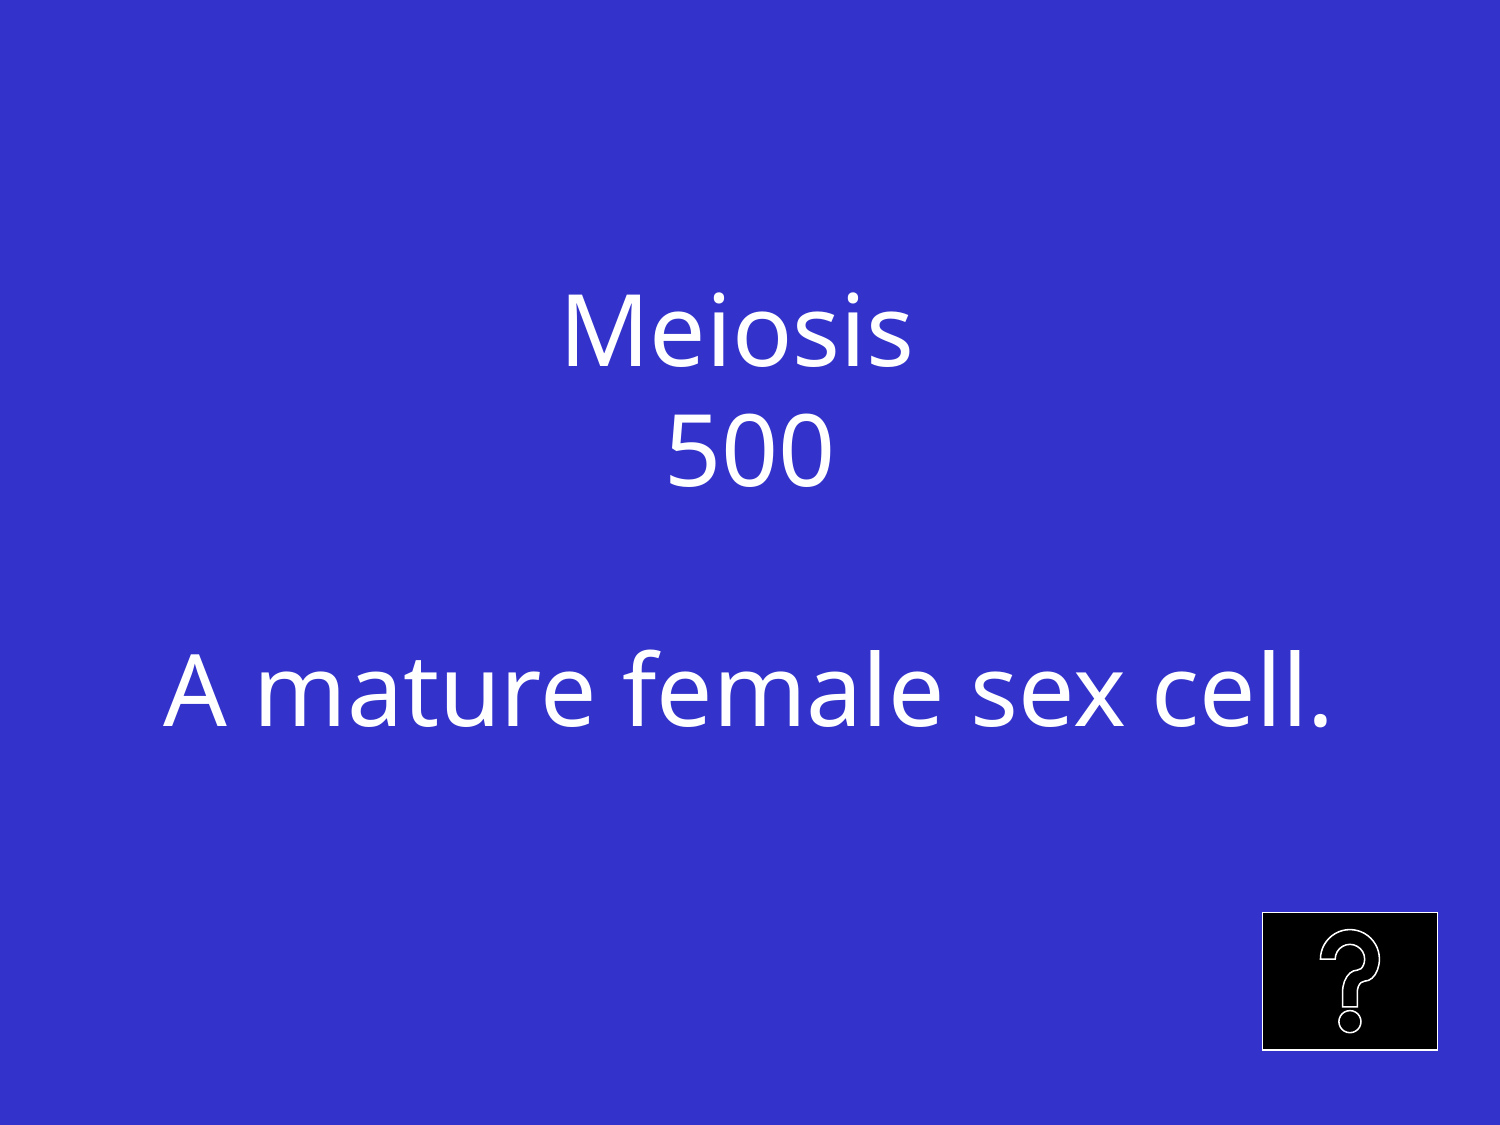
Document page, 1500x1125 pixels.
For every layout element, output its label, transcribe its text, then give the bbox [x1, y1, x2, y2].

title Meiosis 500 A mature female sex cell. [112, 224, 1388, 788]
text_box [1262, 912, 1438, 1050]
